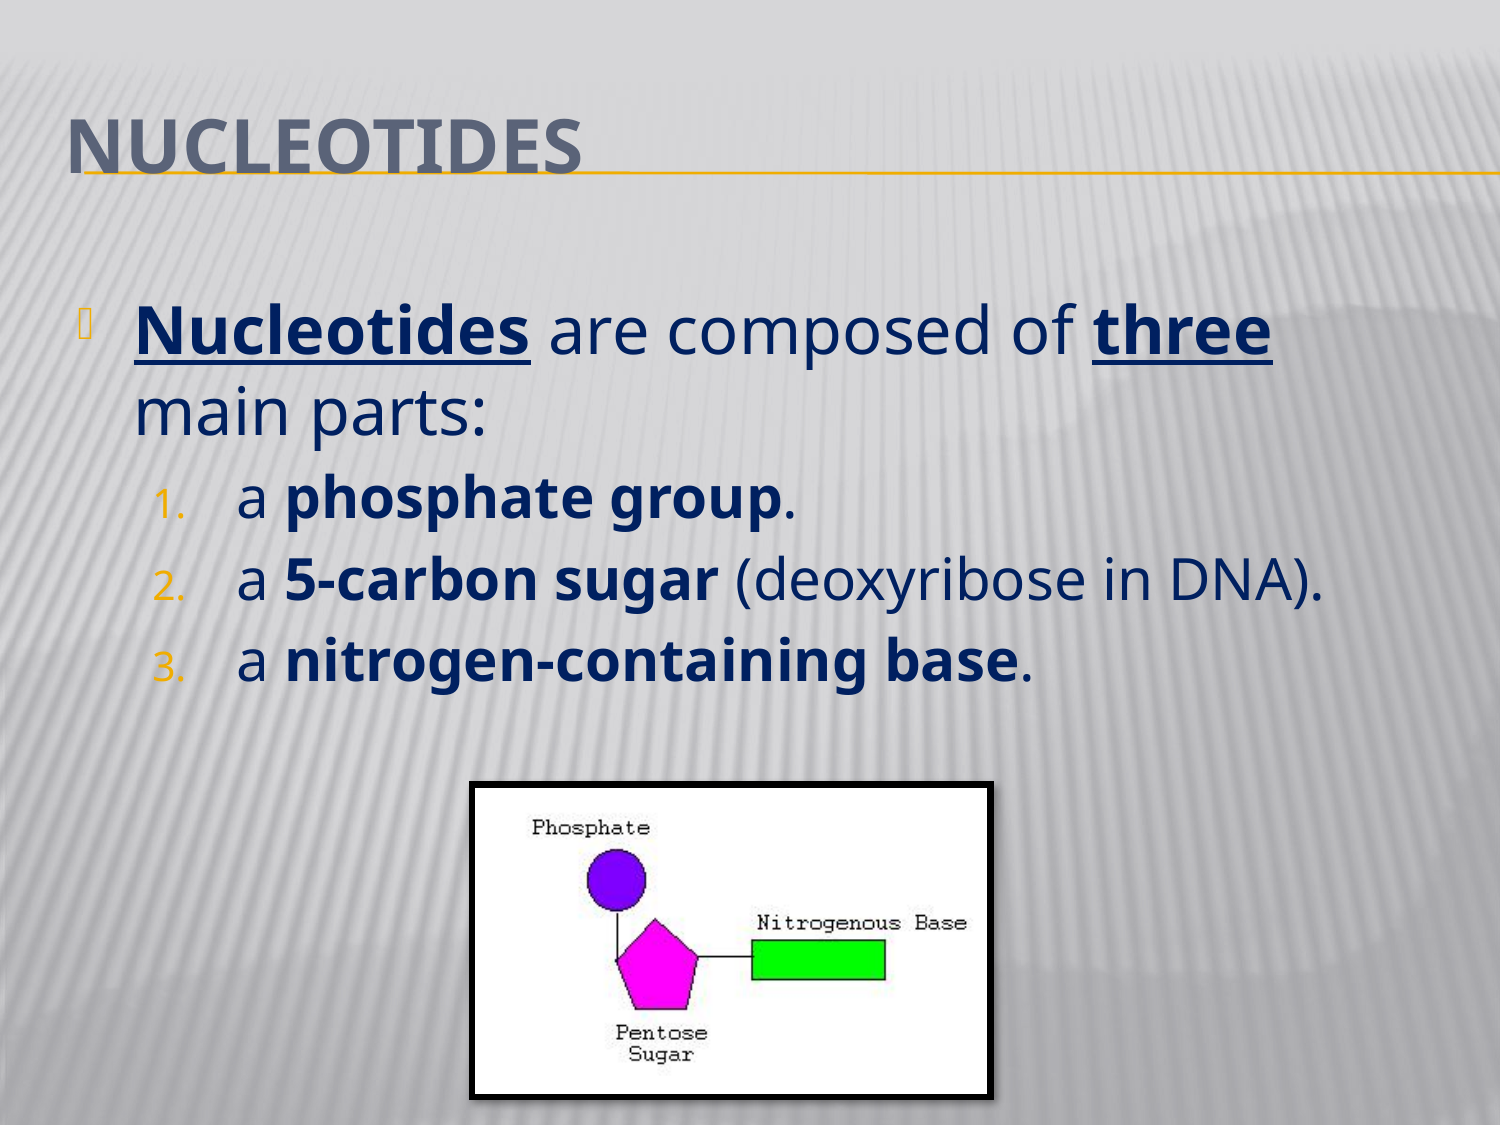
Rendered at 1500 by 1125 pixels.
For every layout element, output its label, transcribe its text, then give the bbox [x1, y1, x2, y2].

list Nucleotides are composed of three main parts: a phosphate group. a 5-carbon sugar (deoxyribose in DNA). a nitrogen-containing base. [62, 187, 1413, 875]
picture [474, 787, 988, 1094]
title NUCLEOTIDES [50, 75, 1475, 213]
